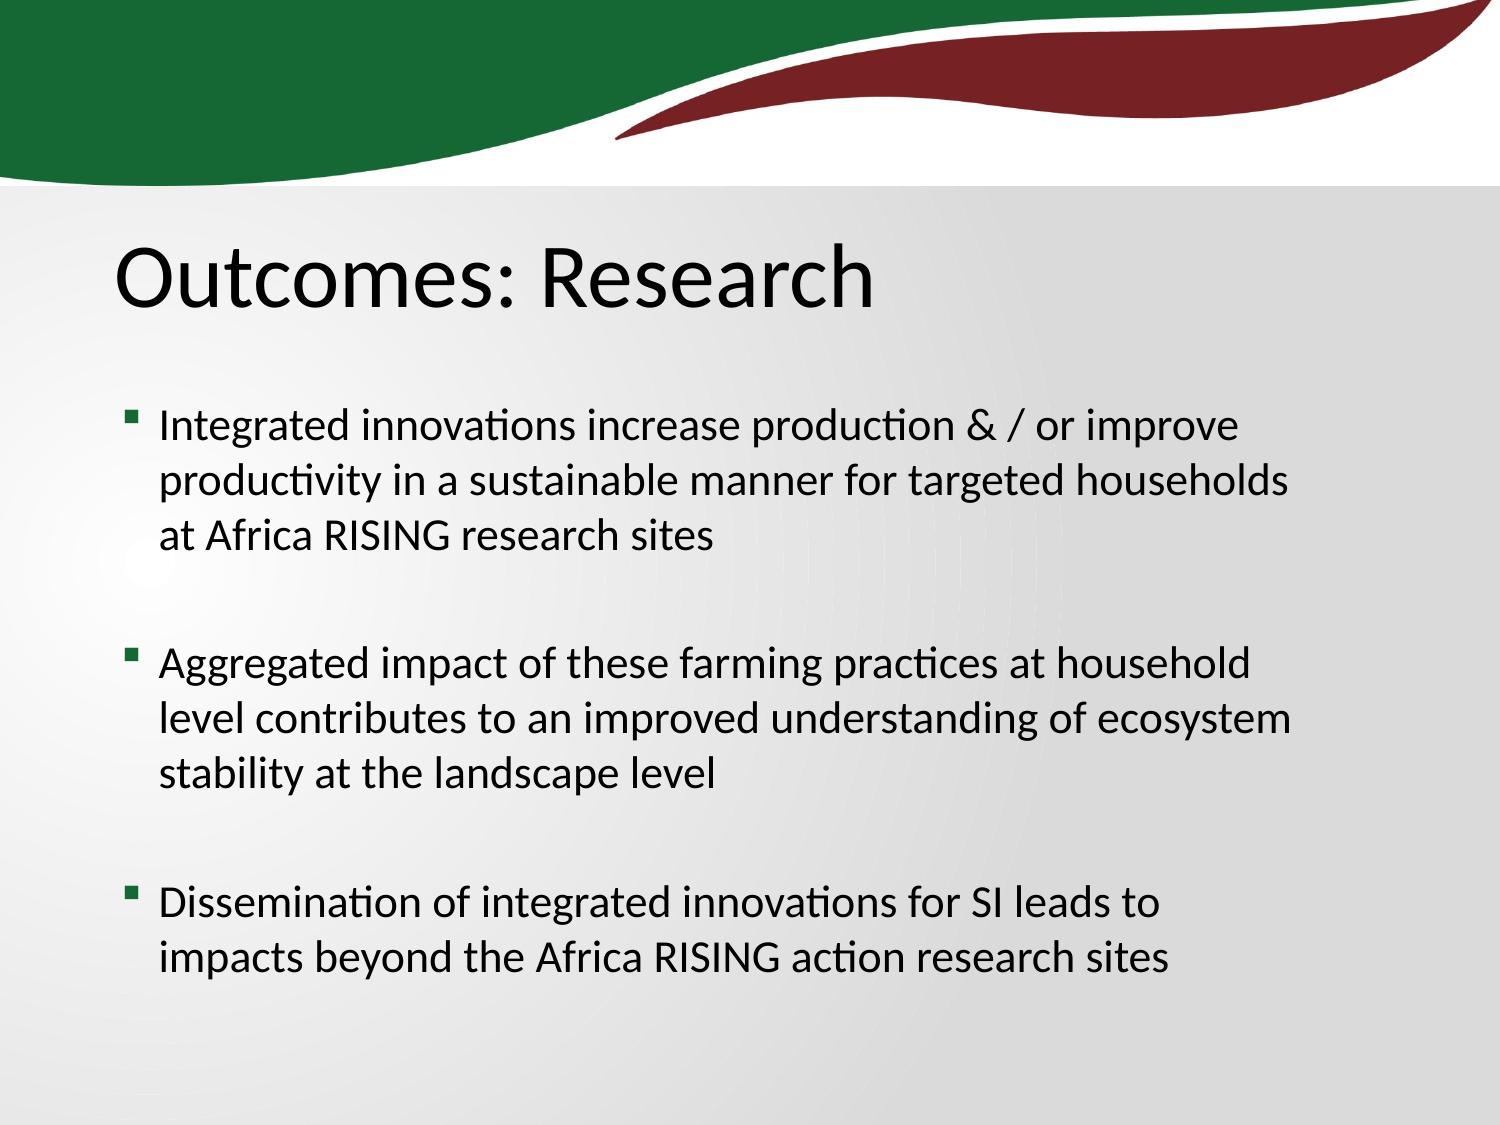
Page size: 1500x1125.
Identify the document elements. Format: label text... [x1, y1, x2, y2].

text_box Outcomes: Research [100, 208, 1351, 358]
picture [0, 0, 1500, 186]
list Integrated innovations increase production & / or improve productivity in a sustainable manner for targeted households at Africa RISING research sites Aggregated impact of these farming practices at household level contributes to an improved understanding of ecosystem stability at the landscape level Dissemination of integrated innovations for SI leads to impacts beyond the Africa RISING action research sites [87, 387, 1338, 1038]
